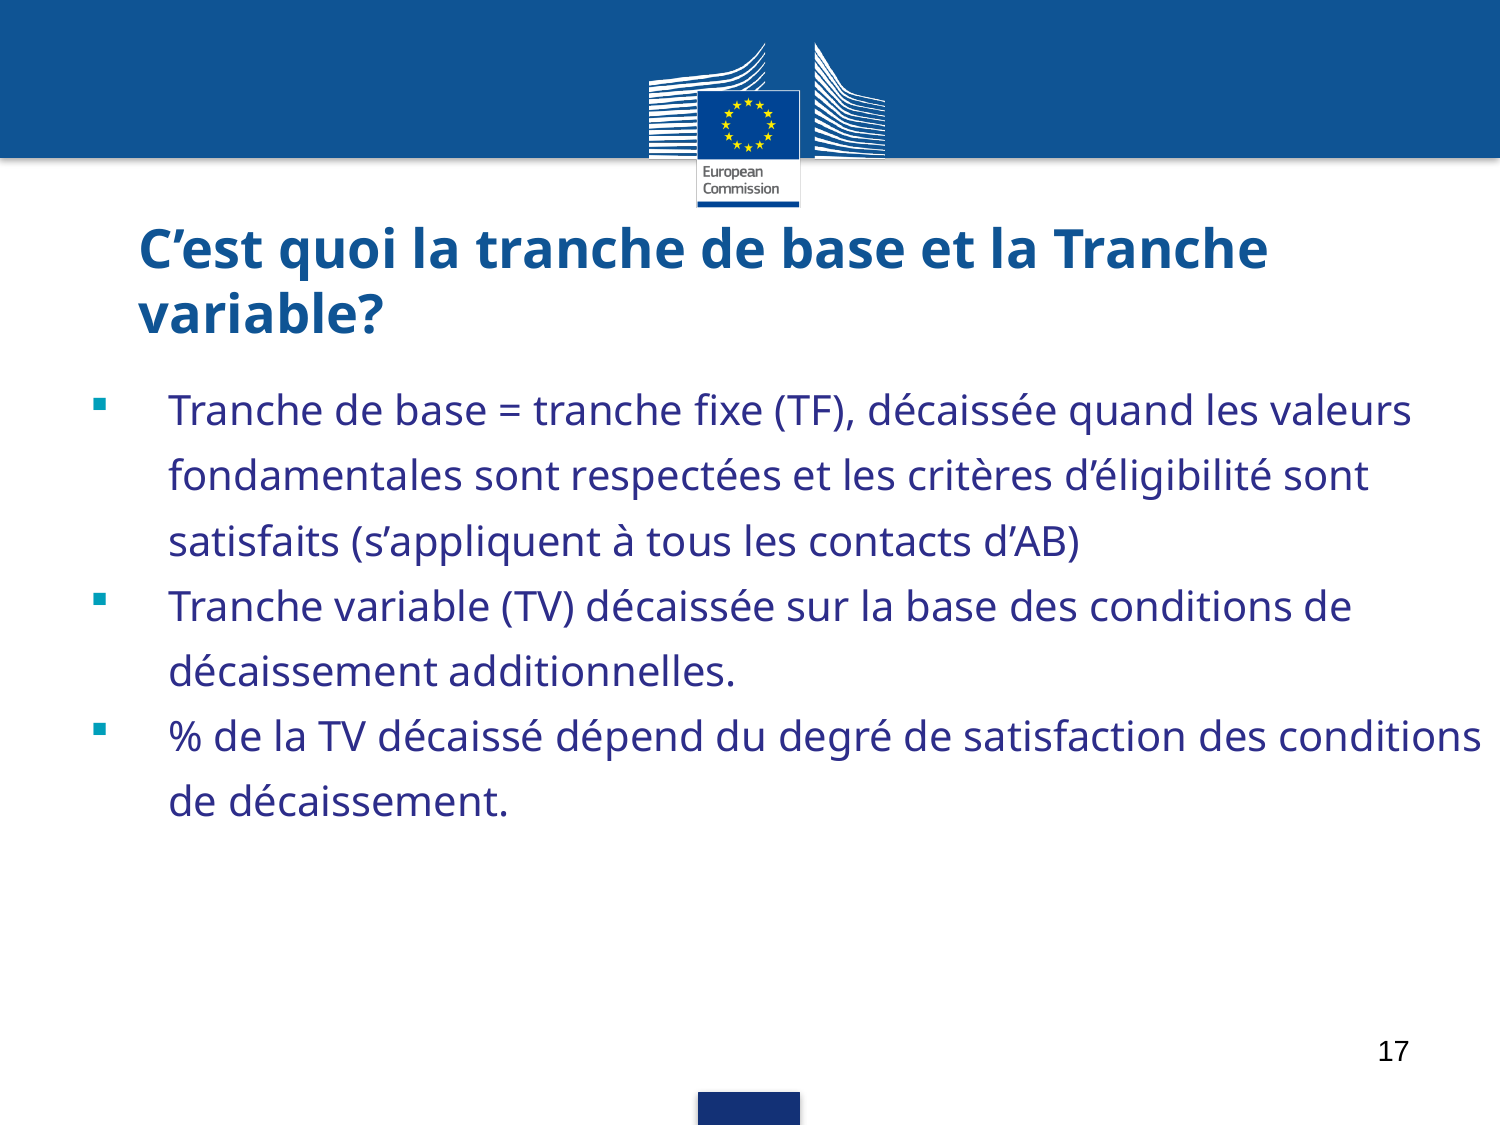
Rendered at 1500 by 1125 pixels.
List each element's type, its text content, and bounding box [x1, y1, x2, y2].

list Tranche de base = tranche fixe (TF), décaissée quand les valeurs fondamentales sont respectées et les critères d’éligibilité sont satisfaits (s’appliquent à tous les contacts d’AB) Tranche variable (TV) décaissée sur la base des conditions de décaissement additionnelles. % de la TV décaissé dépend du degré de satisfaction des conditions de décaissement. [0, 361, 1500, 1059]
title C’est quoi la tranche de base et la Tranche variable? [64, 219, 1416, 339]
picture [649, 42, 885, 208]
slide_number 17 [1074, 1024, 1425, 1103]
